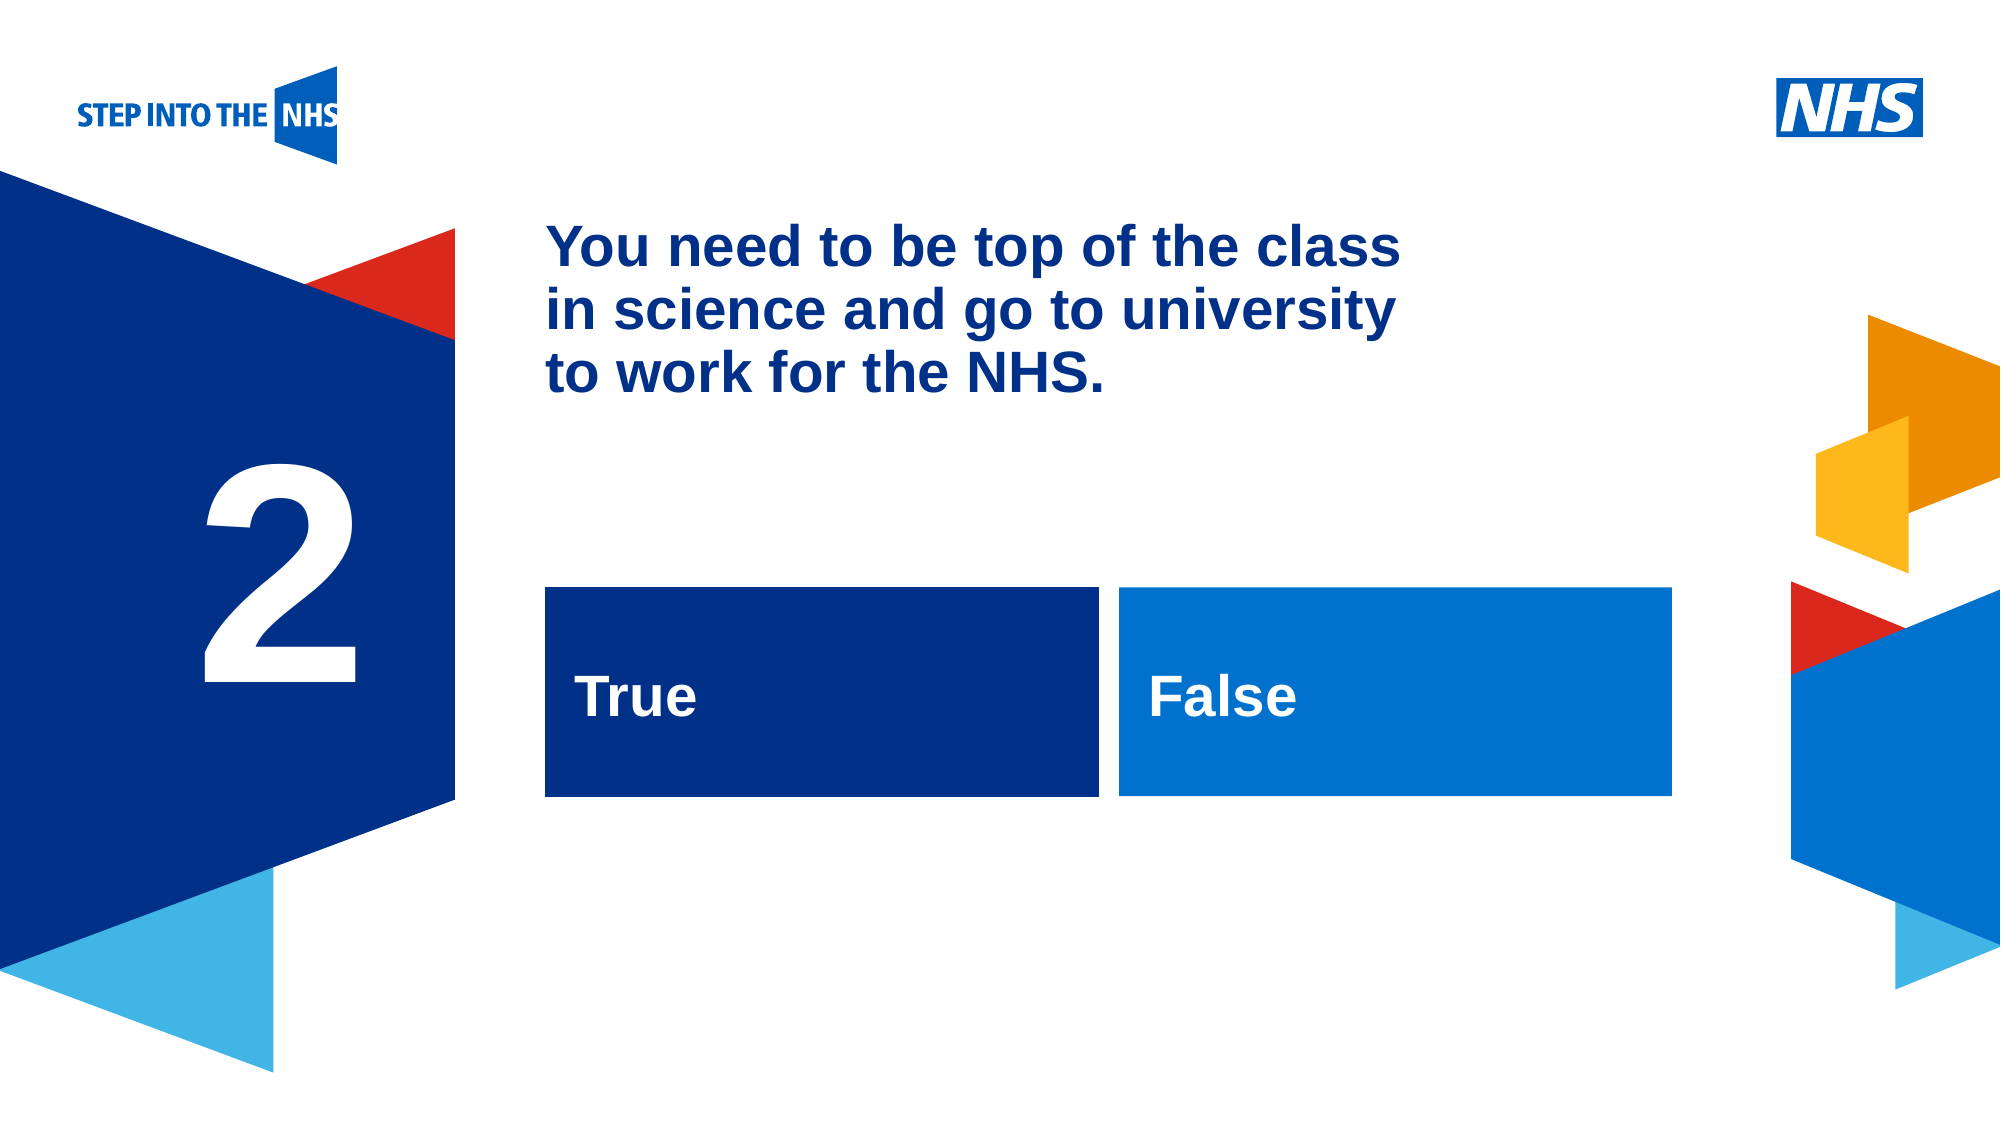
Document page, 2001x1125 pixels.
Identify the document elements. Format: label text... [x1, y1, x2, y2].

title You need to be top of the class in science and go to university to work for the NHS. [545, 216, 1673, 343]
text_box False [1119, 587, 1672, 797]
text_box 2 [194, 412, 401, 713]
text_box True [545, 587, 1099, 797]
